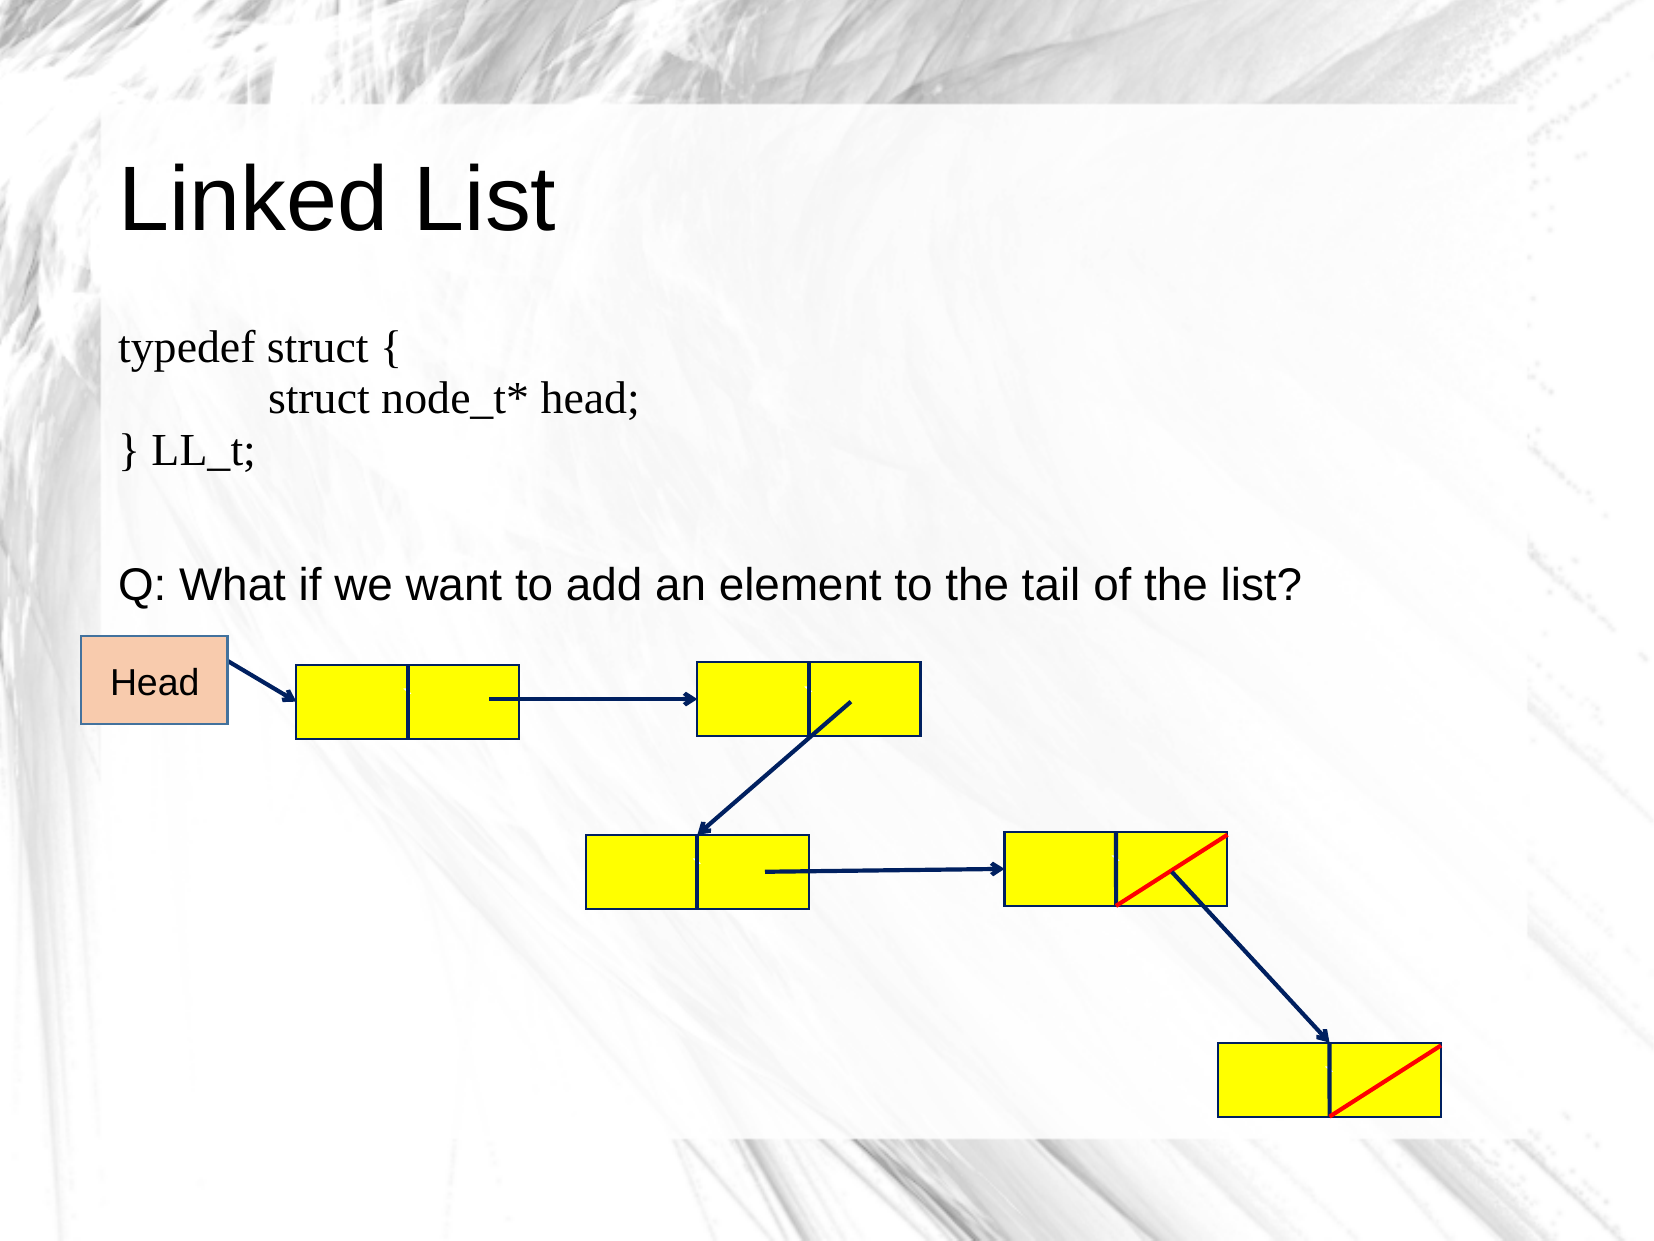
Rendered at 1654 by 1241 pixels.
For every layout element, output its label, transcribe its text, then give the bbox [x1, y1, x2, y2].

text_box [1115, 834, 1228, 906]
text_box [1171, 871, 1330, 1043]
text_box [697, 662, 921, 737]
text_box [585, 834, 809, 909]
list typedef struct { struct node_t* head; } LL_t; Q: What if we want to add an element to the tail of the list? [118, 319, 1571, 1109]
text_box Head [81, 636, 228, 725]
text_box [764, 868, 1004, 872]
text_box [1217, 1042, 1441, 1117]
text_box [1329, 1045, 1441, 1117]
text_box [697, 701, 851, 835]
picture [0, 0, 1654, 1241]
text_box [1004, 831, 1228, 906]
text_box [296, 664, 520, 739]
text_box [223, 658, 297, 702]
title Linked List [118, 112, 1506, 281]
